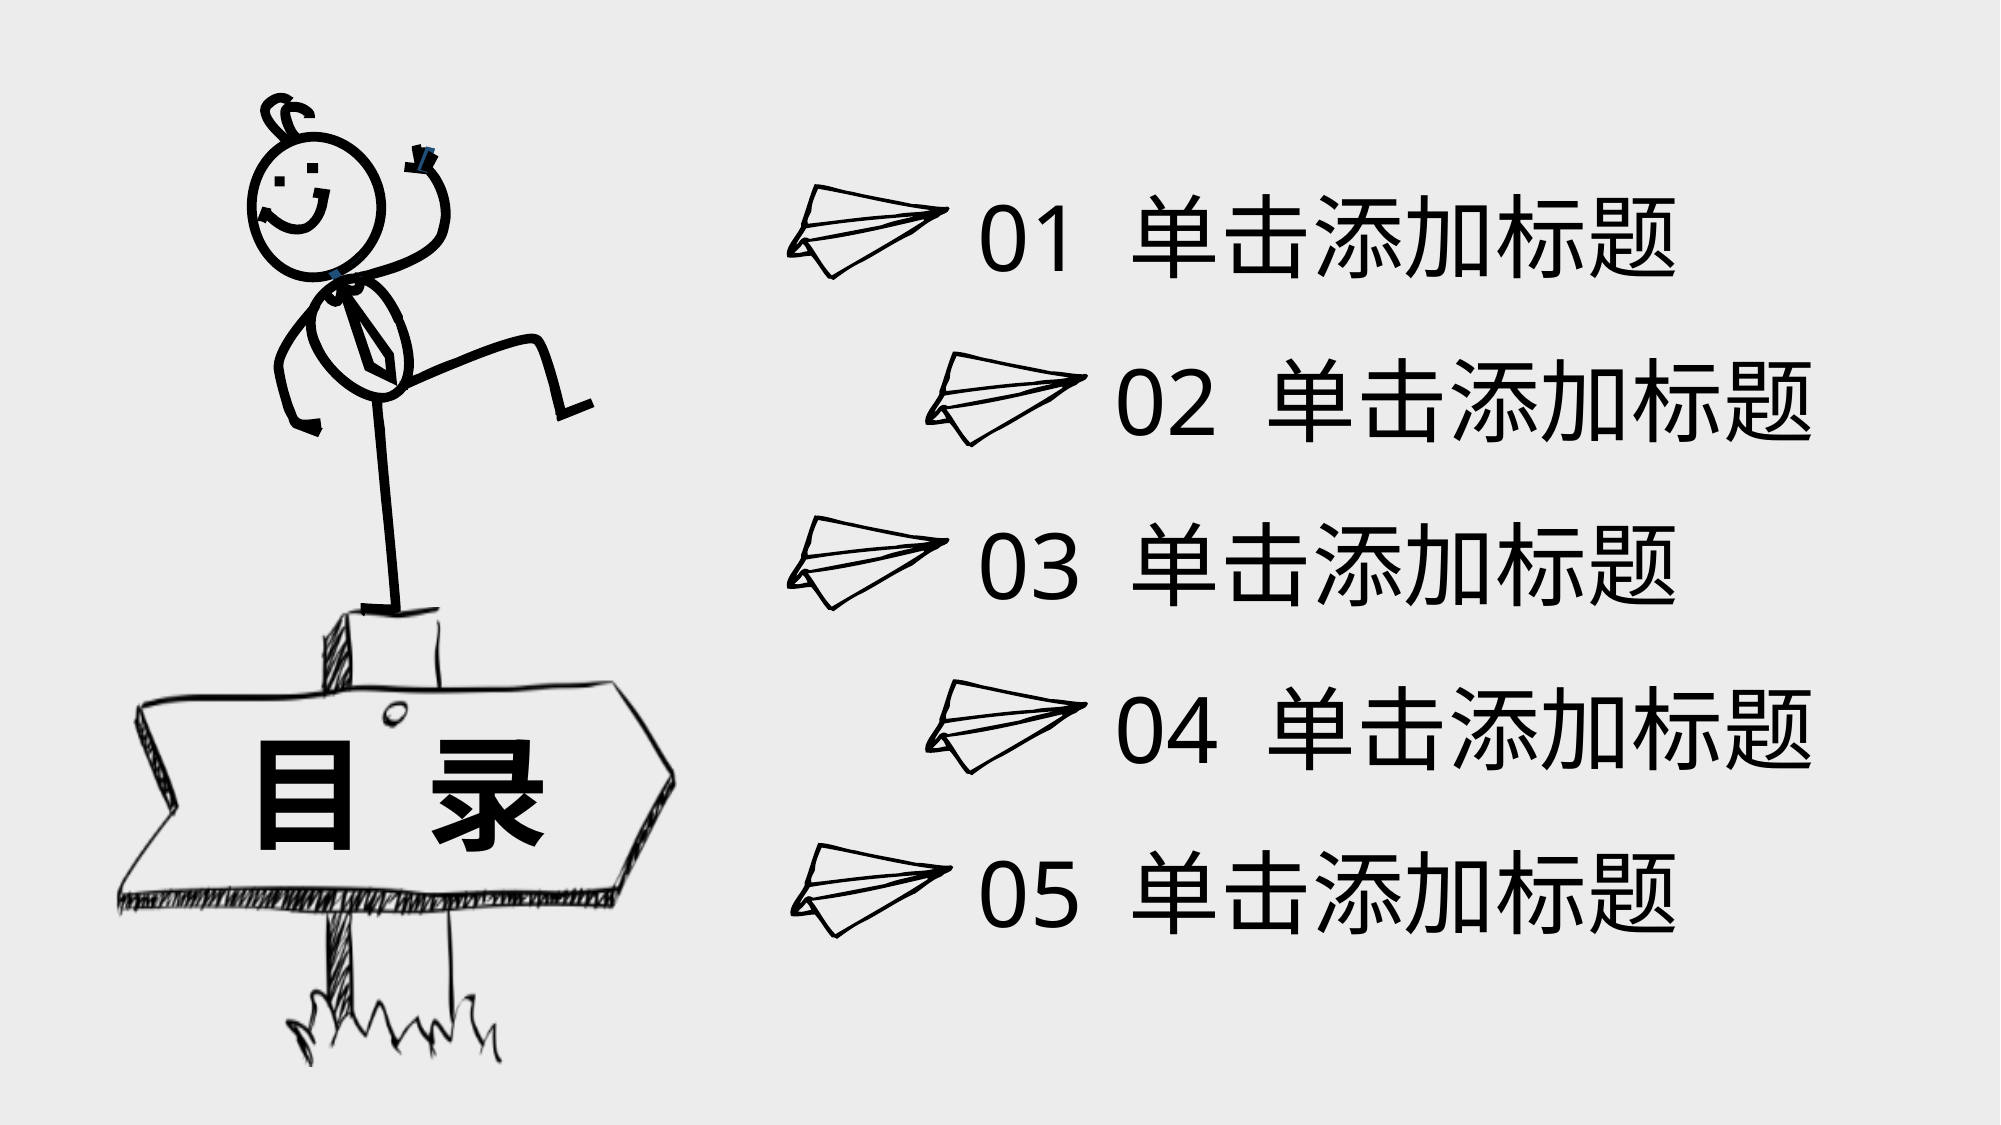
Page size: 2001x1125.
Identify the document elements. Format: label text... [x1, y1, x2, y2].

text_box 03 单击添加标题 [963, 500, 1694, 626]
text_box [246, 92, 595, 617]
text_box 04 单击添加标题 [1099, 664, 1831, 790]
text_box 02 单击添加标题 [1099, 336, 1831, 461]
text_box 01 单击添加标题 [963, 172, 1694, 297]
text_box [786, 515, 950, 612]
picture [116, 607, 677, 1067]
text_box [790, 842, 954, 939]
text_box 05 单击添加标题 [963, 828, 1694, 954]
text_box [925, 351, 1089, 448]
text_box [786, 184, 950, 281]
text_box [925, 679, 1089, 776]
